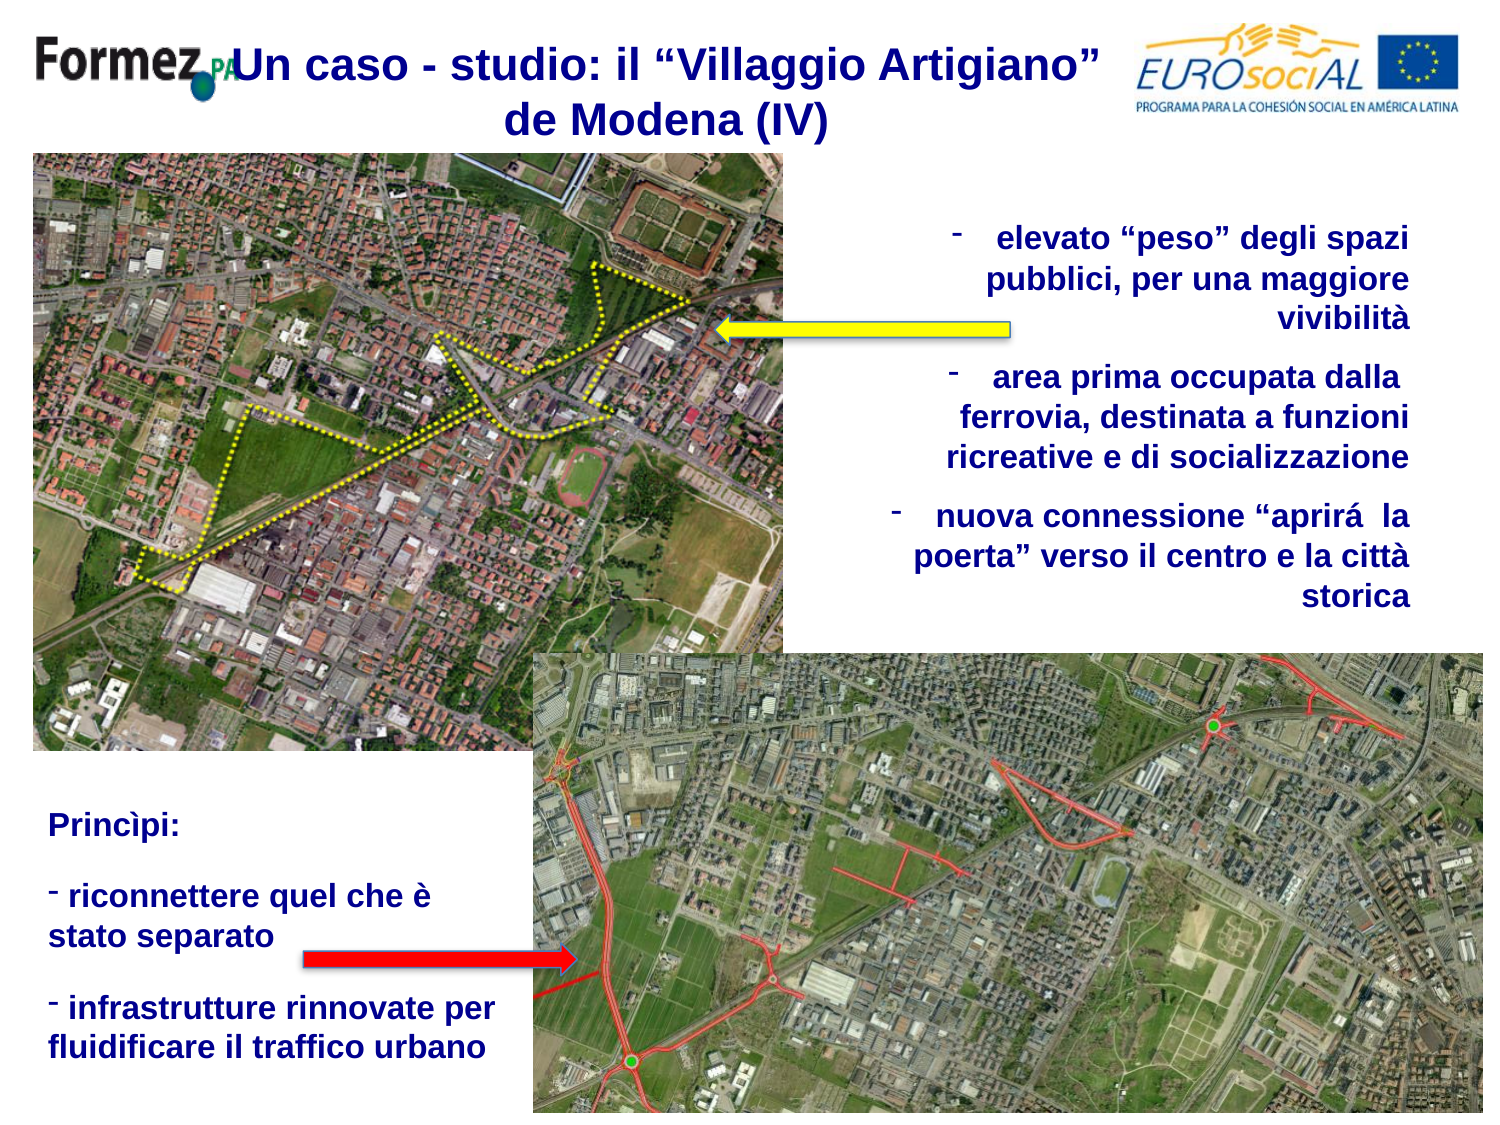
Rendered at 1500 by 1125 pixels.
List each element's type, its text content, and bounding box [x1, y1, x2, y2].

text_box Princìpi: riconnettere quel che è stato separato infrastrutture rinnovate per fluidificare il traffico urbano [33, 795, 528, 1073]
text_box Un caso - studio: il “Villaggio Artigiano” de Modena (IV) [198, 26, 1135, 152]
text_box [788, 321, 1011, 339]
text_box elevato “peso” degli spazi pubblici, per una maggiore vivibilità area prima occupata dalla ferrovia, destinata a funzioni ricreative e di socializzazione nuova connessione “aprirá la poerta” verso il centro e la città storica [851, 209, 1425, 622]
picture [32, 152, 1483, 1113]
picture [32, 26, 241, 105]
picture [1134, 23, 1460, 113]
text_box [302, 950, 528, 969]
